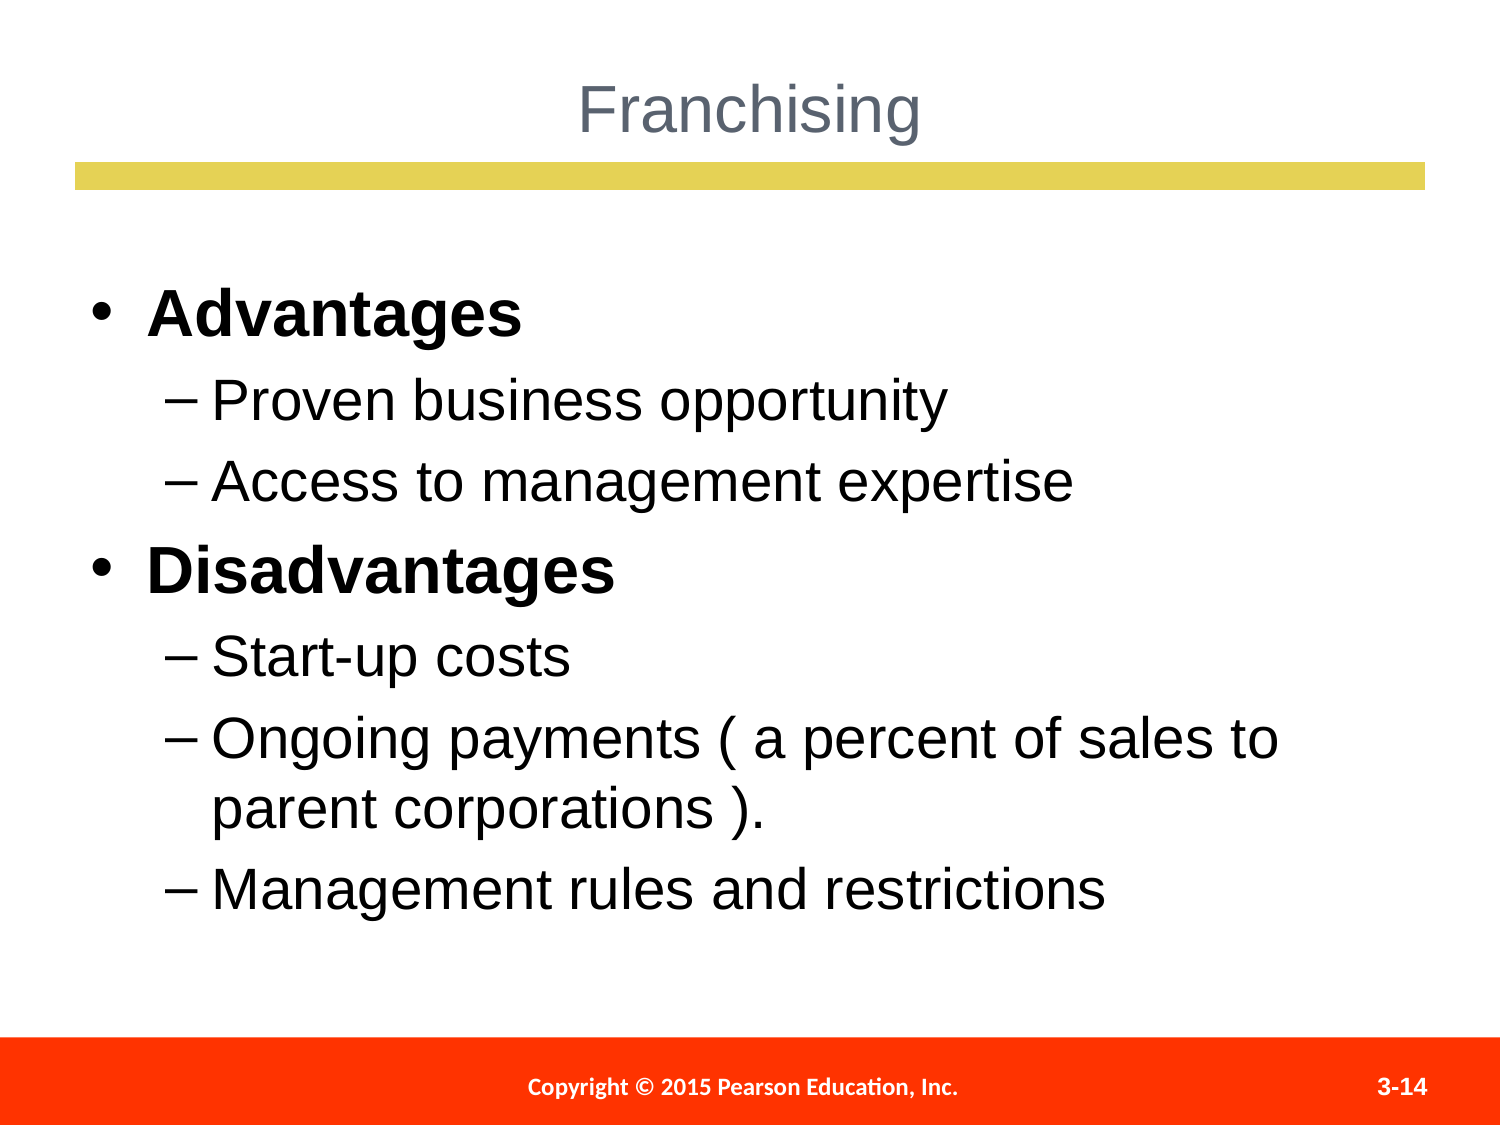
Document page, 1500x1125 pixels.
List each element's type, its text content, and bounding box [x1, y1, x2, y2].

list Advantages Proven business opportunity Access to management expertise Disadvantages Start-up costs Ongoing payments ( a percent of sales to parent corporations ). Management rules and restrictions [74, 262, 1426, 1006]
title Franchising [74, 12, 1426, 201]
